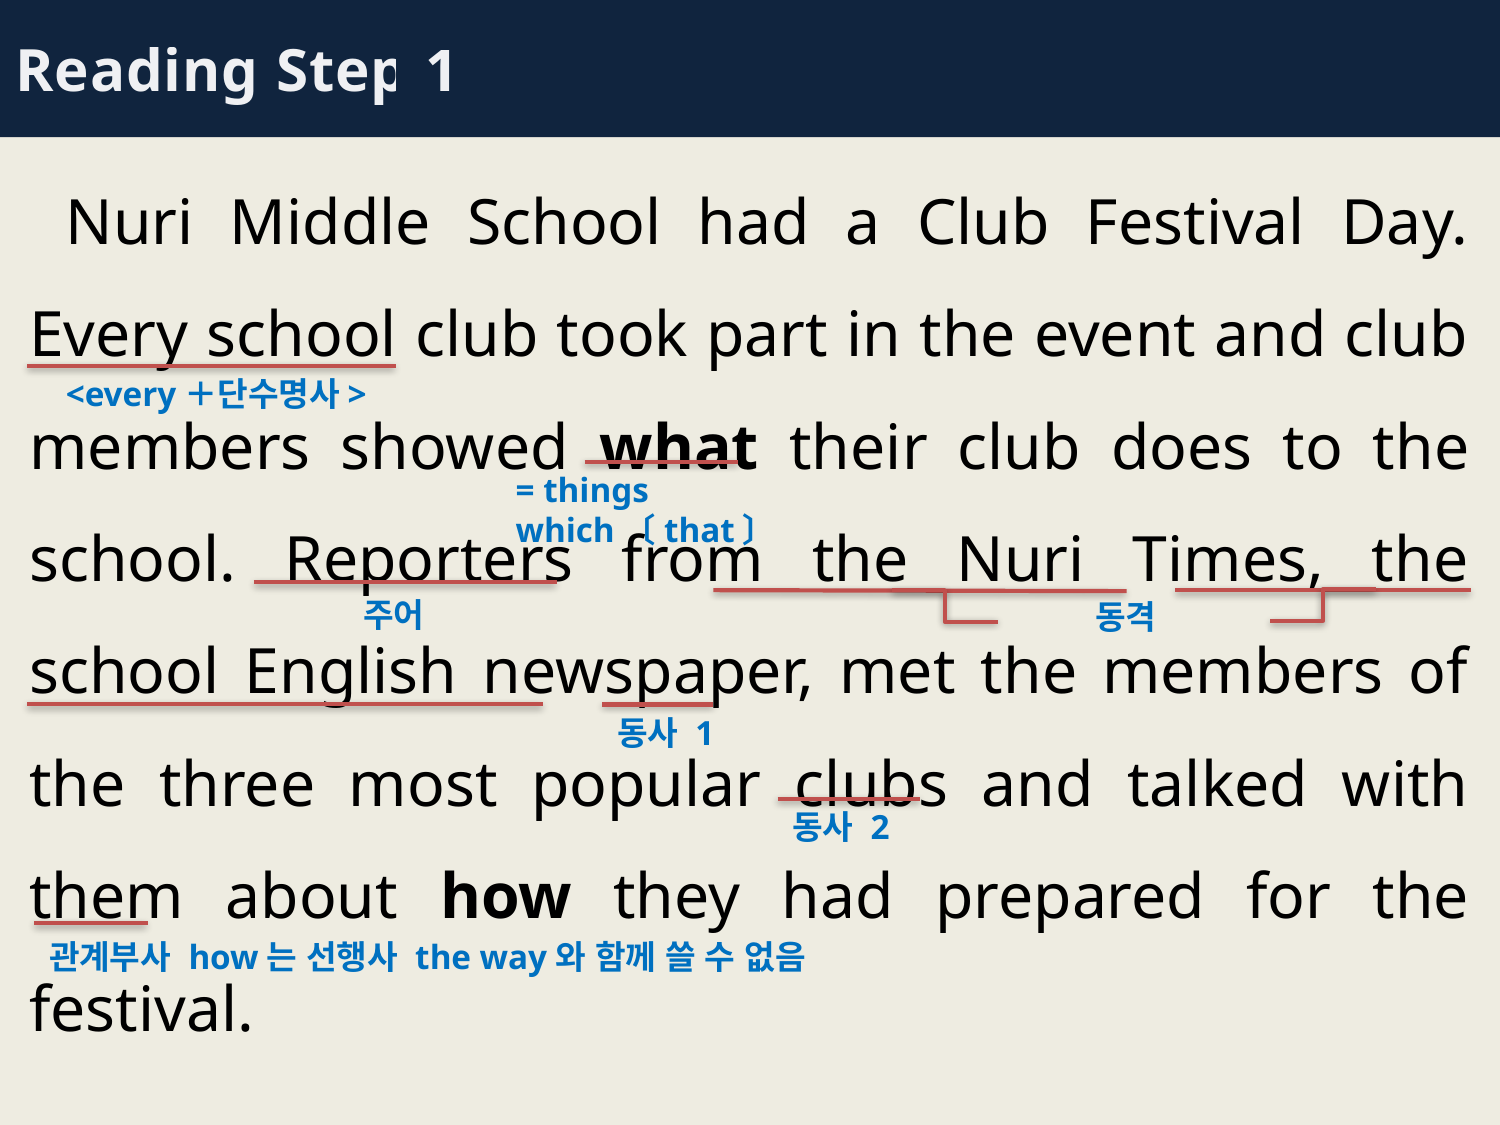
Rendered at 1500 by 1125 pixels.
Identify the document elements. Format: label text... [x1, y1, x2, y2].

text_box 동격 [1080, 588, 1218, 644]
text_box 관계부사 how는 선행사 the way와 함께 쓸 수 없음 [34, 928, 849, 984]
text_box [891, 589, 999, 622]
text_box Nuri Middle School had a Club Festival Day. Every school club took part in the event and club members showed what their club does to the school. Reporters from the Nuri Times, the school English newspaper, met the members of the three most popular clubs and talked with them about how they had prepared for the festival. [0, 139, 1500, 1125]
text_box <every＋단수명사> [51, 371, 396, 421]
text_box = things which〔that〕 [500, 461, 846, 557]
text_box 주어 [348, 590, 455, 642]
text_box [1269, 588, 1377, 621]
text_box 동사 1 [602, 704, 739, 760]
text_box Reading Step 1 [0, 0, 1500, 139]
text_box 동사 2 [777, 805, 914, 854]
